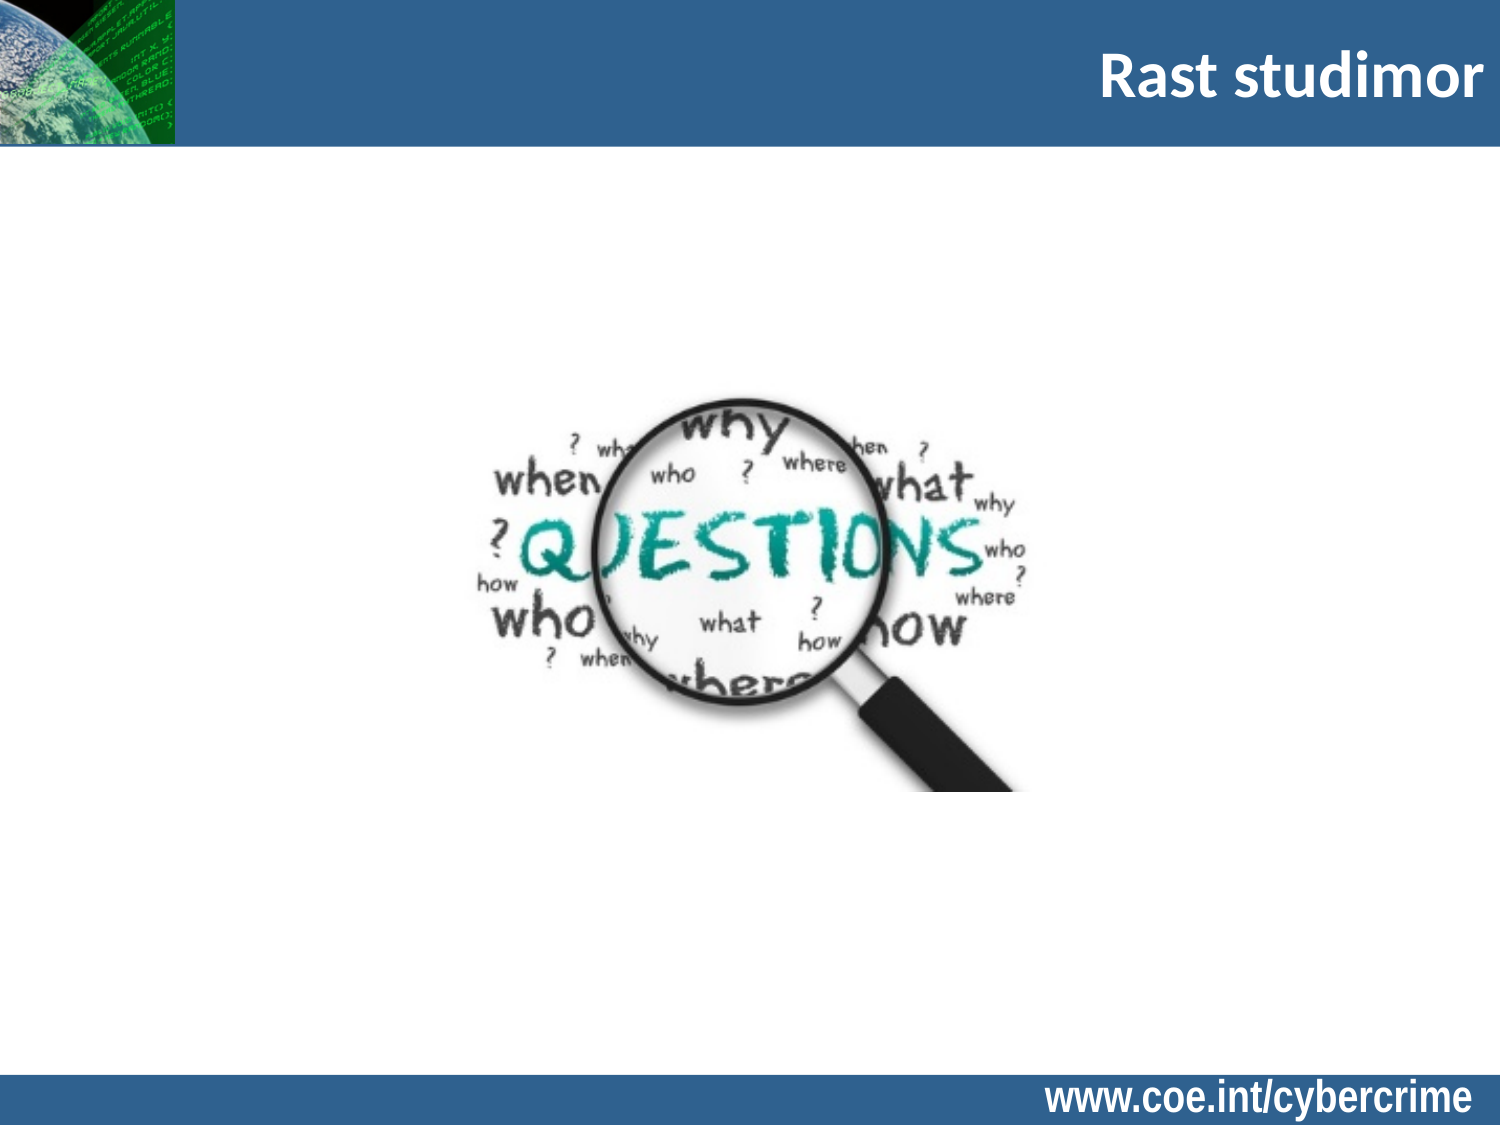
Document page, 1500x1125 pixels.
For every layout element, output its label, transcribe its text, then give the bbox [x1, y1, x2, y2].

text_box Rast studimor [177, 0, 1500, 149]
picture [0, 0, 175, 144]
text_box [0, 1073, 1030, 1125]
text_box www.coe.int/cybercrime [1030, 1059, 1500, 1125]
picture [443, 332, 1057, 793]
